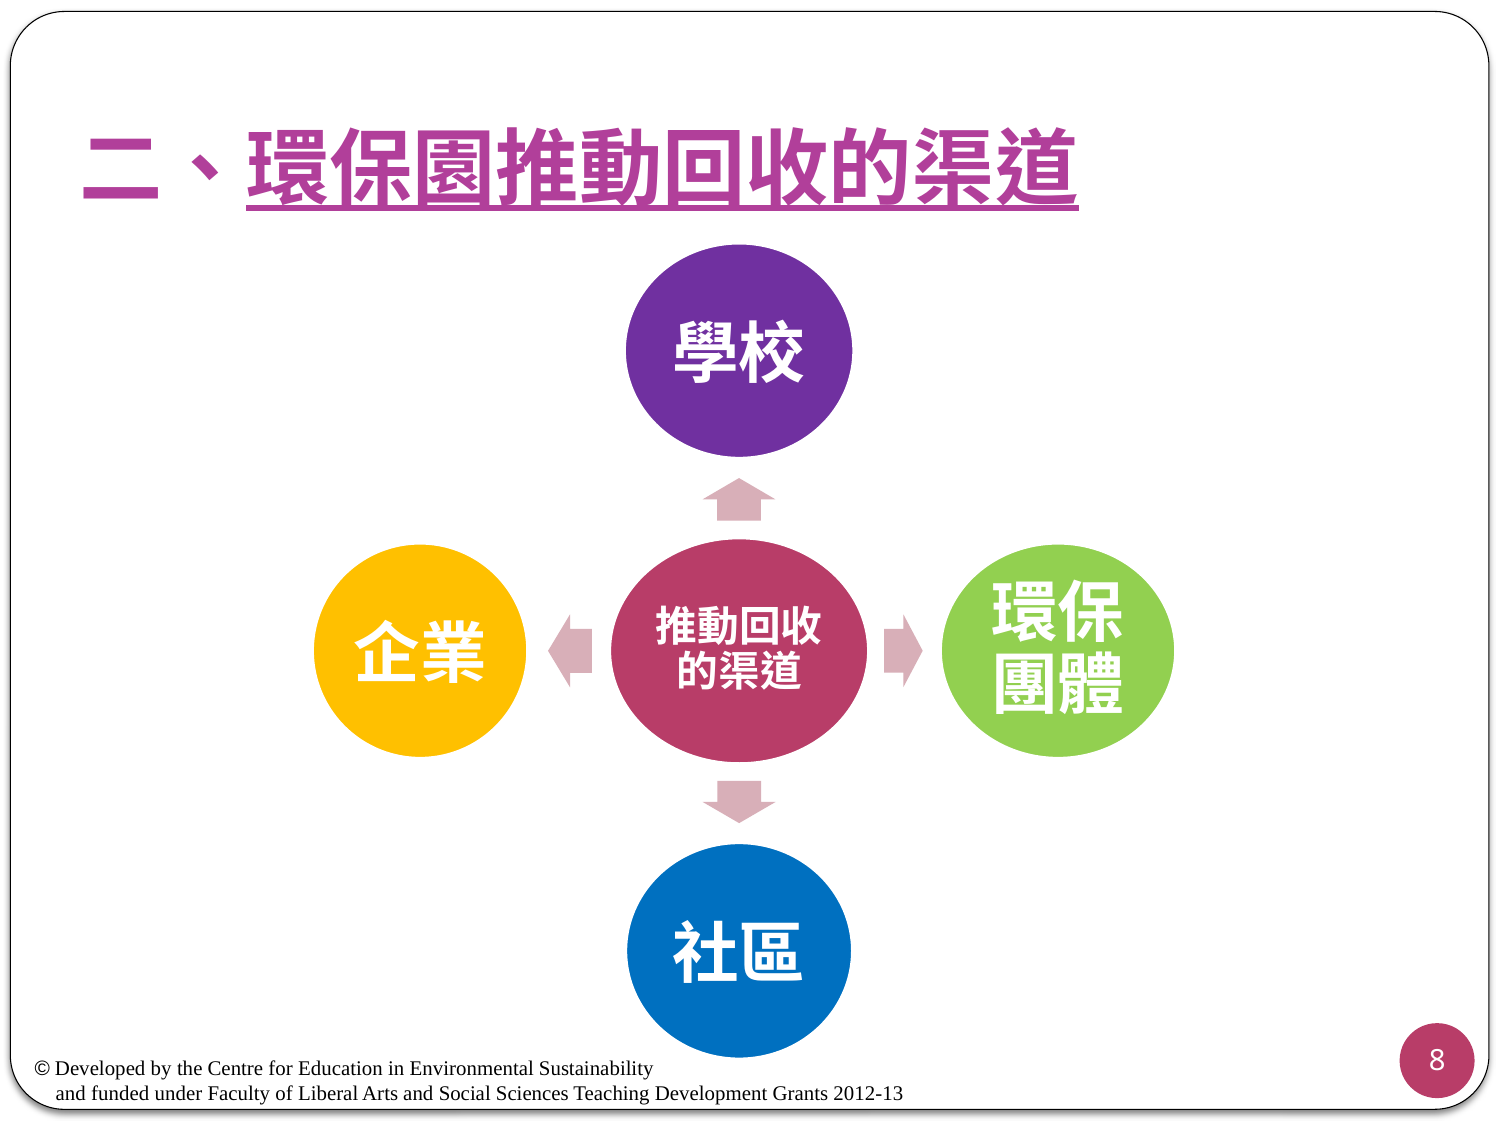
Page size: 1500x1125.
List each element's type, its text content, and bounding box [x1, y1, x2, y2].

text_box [123, 243, 1365, 1059]
title 二、環保園推動回收的渠道 [64, 42, 1341, 231]
text_box © Developed by the Centre for Education in Environmental Sustainability and funded under Faculty of Liberal Arts and Social Sciences Teaching Development Grants 2012-13 [19, 1047, 924, 1112]
slide_number 8 [1399, 1023, 1475, 1099]
